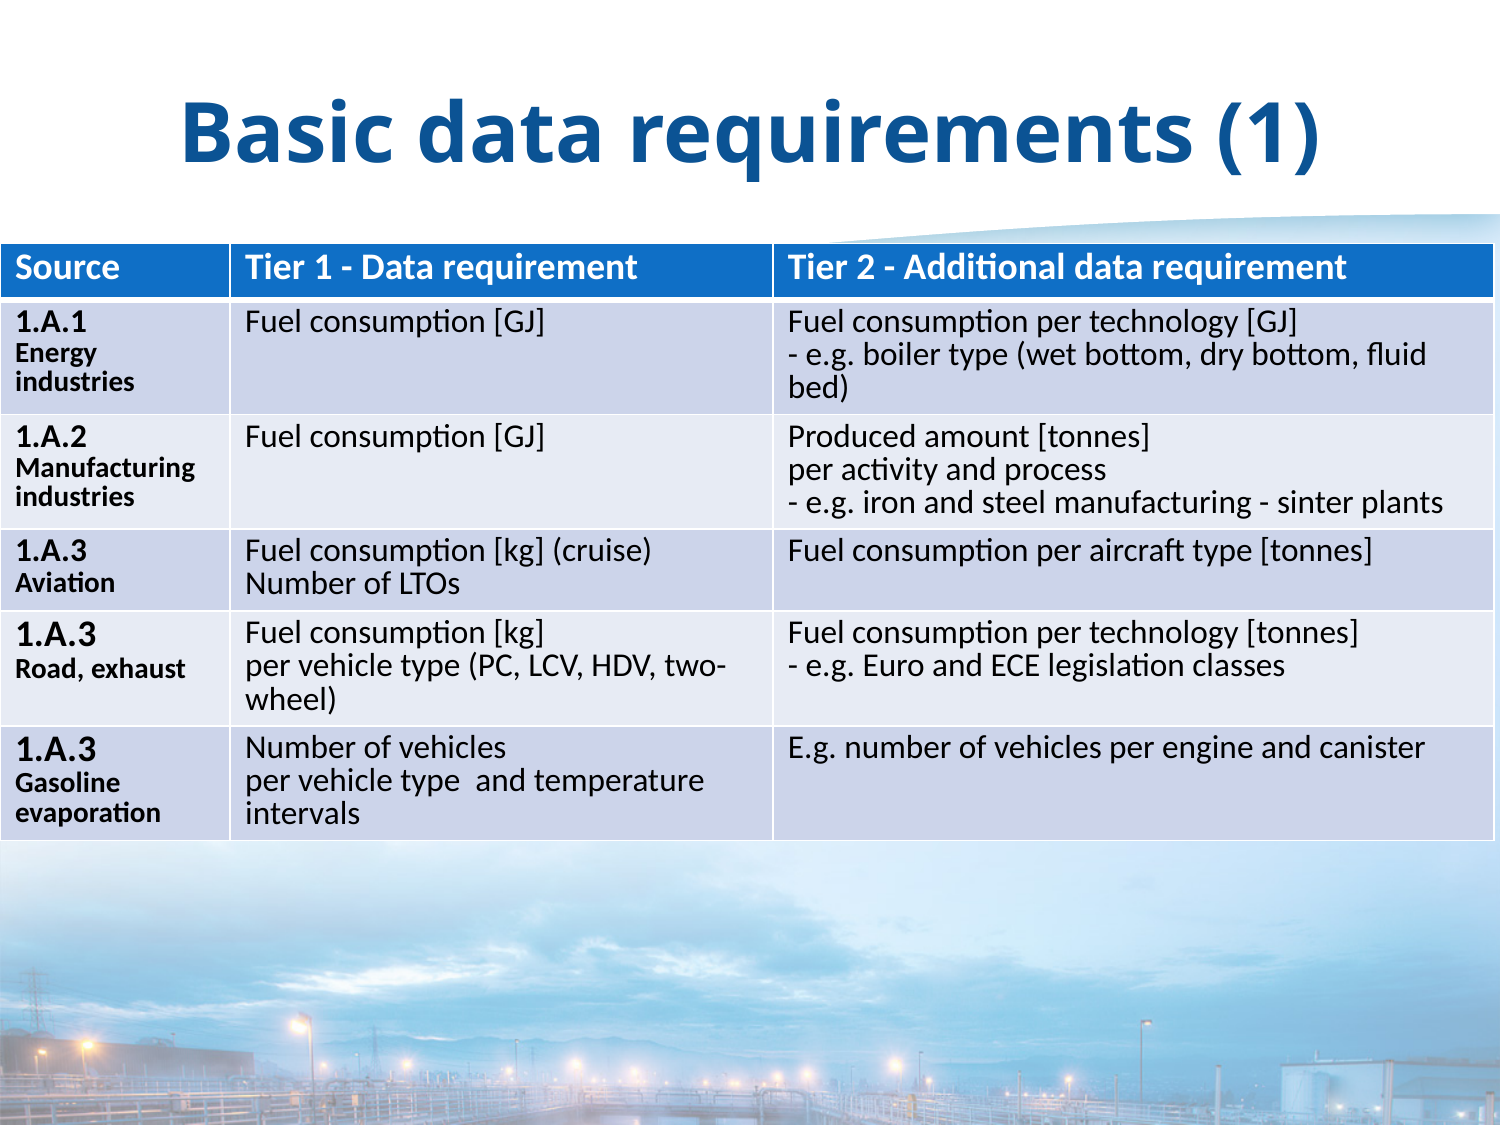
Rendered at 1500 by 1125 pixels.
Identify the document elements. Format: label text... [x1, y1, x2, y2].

table_cell 1.A.1 Energy industries [1, 303, 229, 414]
table_cell Fuel consumption [GJ] [231, 415, 772, 528]
table_cell 1.A.2 Manufacturing industries [1, 415, 229, 528]
table_cell Fuel consumption per aircraft type [tonnes] [774, 530, 1493, 610]
picture [0, 215, 1500, 1125]
table_cell Number of vehicles per vehicle type and temperature intervals [231, 727, 772, 840]
table_header Source [1, 244, 229, 297]
table_cell E.g. number of vehicles per engine and canister [774, 727, 1493, 840]
table_cell 1.A.3 Gasoline evaporation [1, 727, 229, 840]
table_cell 1.A.3 Road, exhaust [1, 612, 229, 725]
table_cell Fuel consumption [GJ] [231, 303, 772, 414]
table_cell 1.A.3 Aviation [1, 530, 229, 610]
title Basic data requirements (1) [75, 45, 1425, 233]
table_cell Fuel consumption [kg] per vehicle type (PC, LCV, HDV, two-wheel) [231, 612, 772, 725]
table_header Tier 2 - Additional data requirement [774, 244, 1493, 297]
table_cell Fuel consumption [kg] (cruise) Number of LTOs [231, 530, 772, 610]
table_header Tier 1 - Data requirement [231, 244, 772, 297]
table_cell Fuel consumption per technology [tonnes] - e.g. Euro and ECE legislation classes [774, 612, 1493, 725]
table_cell Produced amount [tonnes] per activity and process - e.g. iron and steel manufacturing - sinter plants [774, 415, 1493, 528]
table_cell Fuel consumption per technology [GJ] - e.g. boiler type (wet bottom, dry bottom, fluid bed) [774, 303, 1493, 414]
